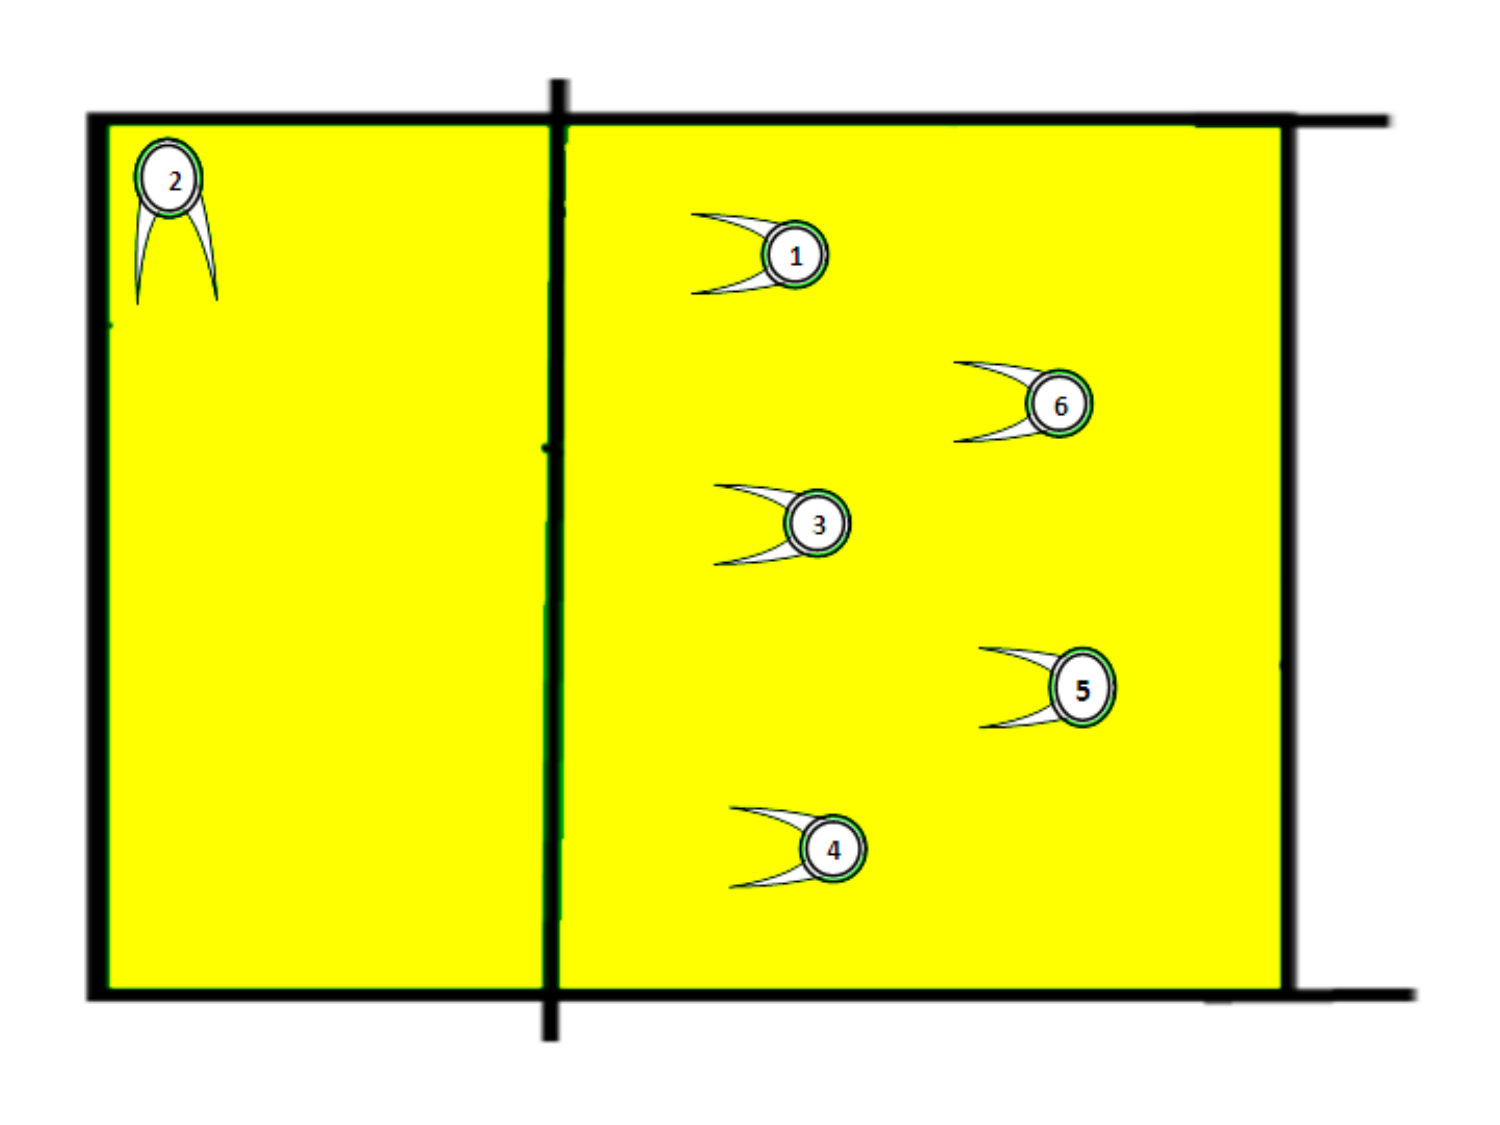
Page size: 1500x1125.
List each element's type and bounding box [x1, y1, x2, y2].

picture [57, 47, 1442, 1078]
